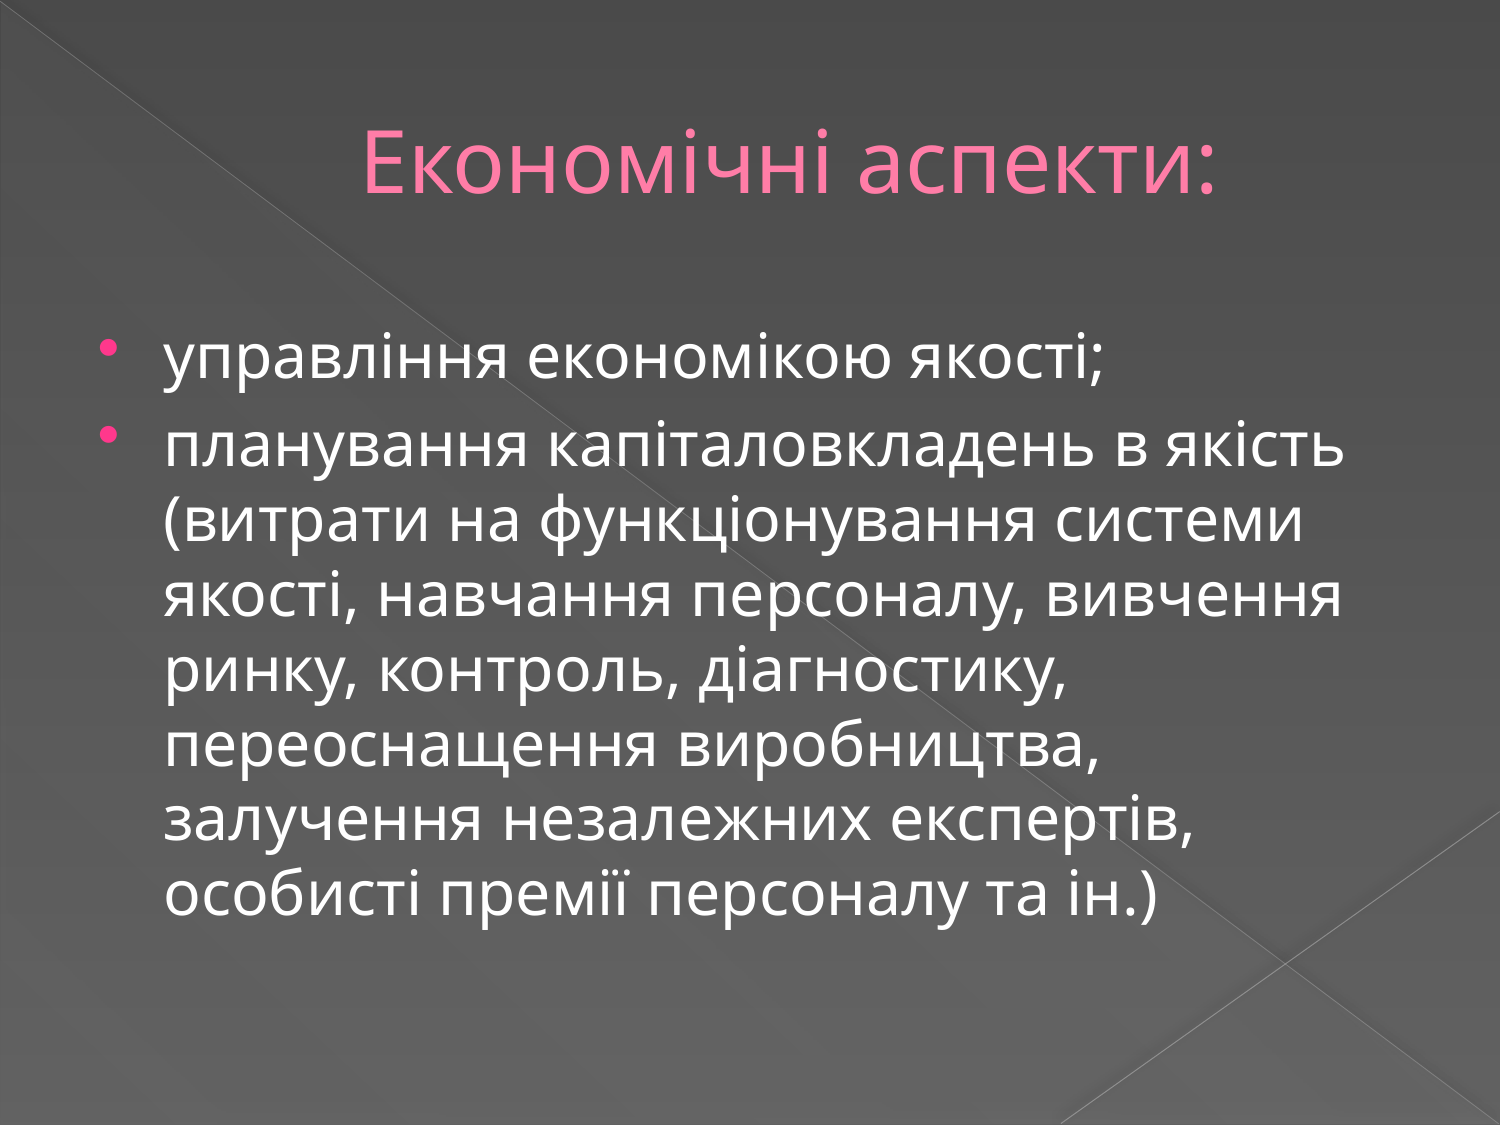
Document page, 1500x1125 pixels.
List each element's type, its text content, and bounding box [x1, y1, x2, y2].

title Економічні аспекти: [75, 43, 1425, 274]
list управління економікою якості; планування капіталовкладень в якість (витрати на функціонування системи якості, навчання персоналу, вивчення ринку, контроль, діагностику, переоснащення виробництва, залучення незалежних експертів, особисті премії персоналу та ін.) [75, 308, 1425, 1059]
